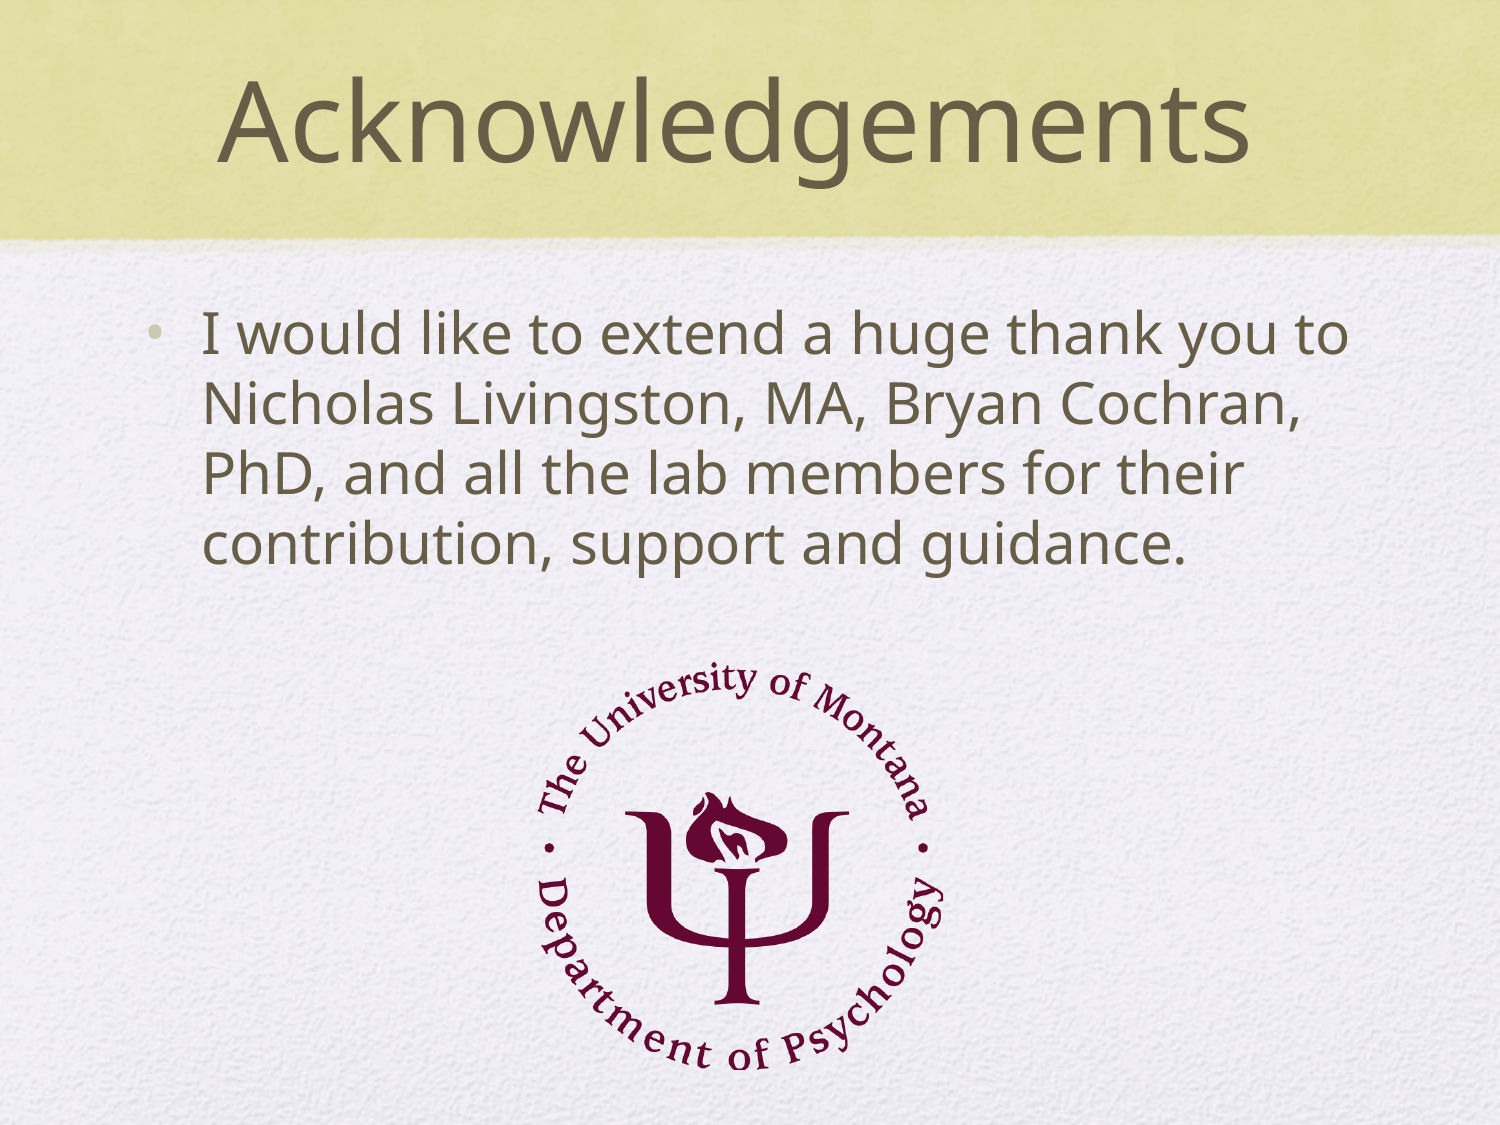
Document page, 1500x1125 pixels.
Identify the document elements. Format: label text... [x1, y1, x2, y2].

title Acknowledgements [129, 6, 1372, 239]
picture [0, 225, 1500, 1125]
list I would like to extend a huge thank you to Nicholas Livingston, MA, Bryan Cochran, PhD, and all the lab members for their contribution, support and guidance. [129, 288, 1372, 993]
